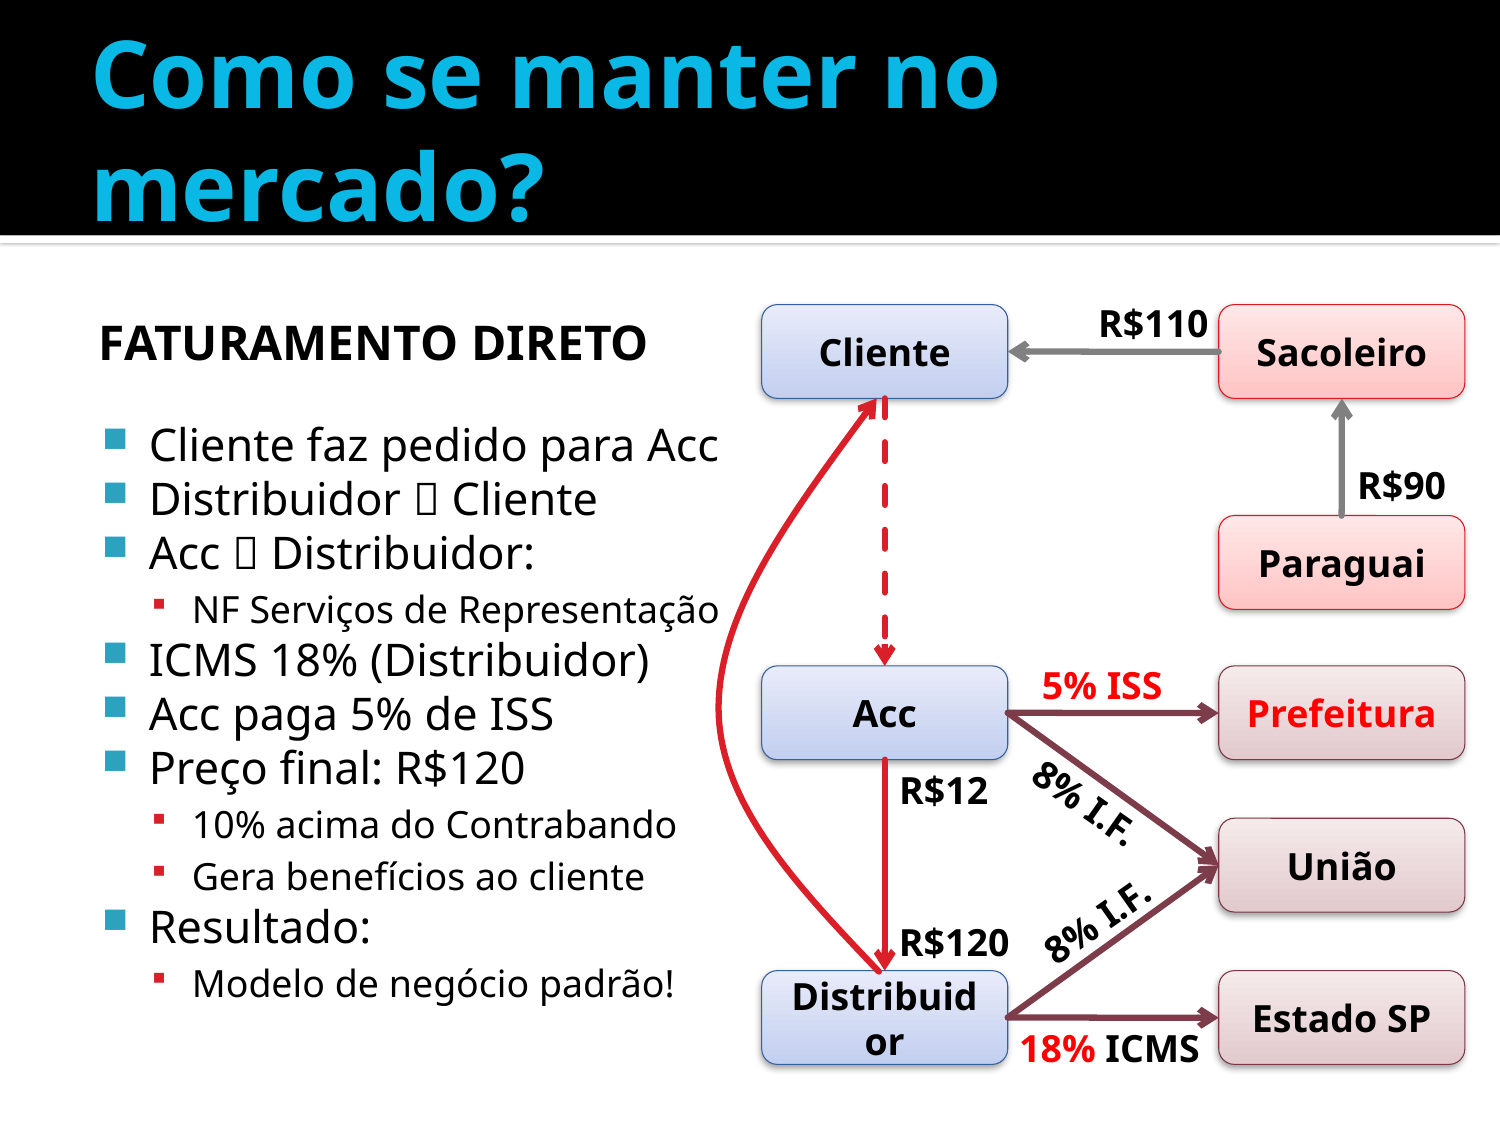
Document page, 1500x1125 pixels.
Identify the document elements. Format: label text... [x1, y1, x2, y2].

title Como se manter no mercado? [75, 24, 1425, 231]
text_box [718, 292, 1465, 1079]
list FATURAMENTO DIRETO [75, 278, 738, 396]
list Cliente faz pedido para Acc Distribuidor  Cliente Acc  Distribuidor: NF Serviços de Representação ICMS 18% (Distribuidor) Acc paga 5% de ISS Preço final: R$120 10% acima do Contrabando Gera benefícios ao cliente Resultado: Modelo de negócio padrão! [75, 401, 738, 1090]
